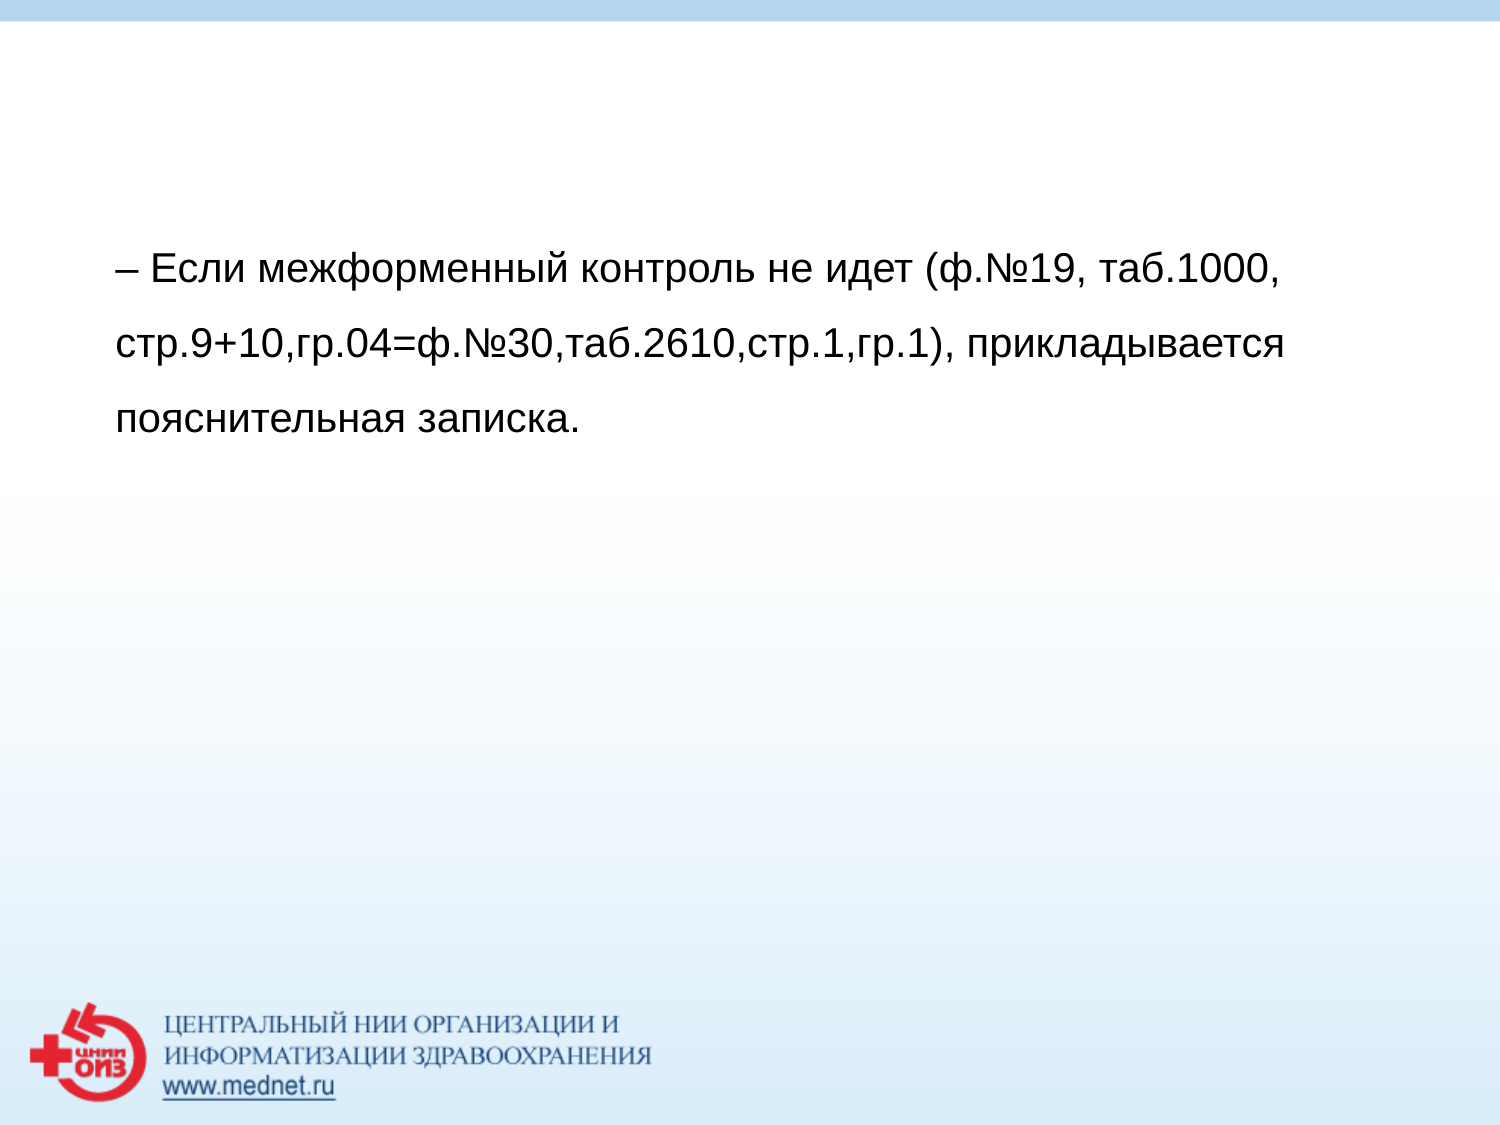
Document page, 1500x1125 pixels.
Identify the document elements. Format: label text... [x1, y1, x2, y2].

picture [0, 0, 1500, 1125]
list ‒ Если межформенный контроль не идет (ф.№19, таб.1000, стр.9+10,гр.04=ф.№30,таб.2610,стр.1,гр.1), прикладывается пояснительная записка. [100, 208, 1425, 963]
